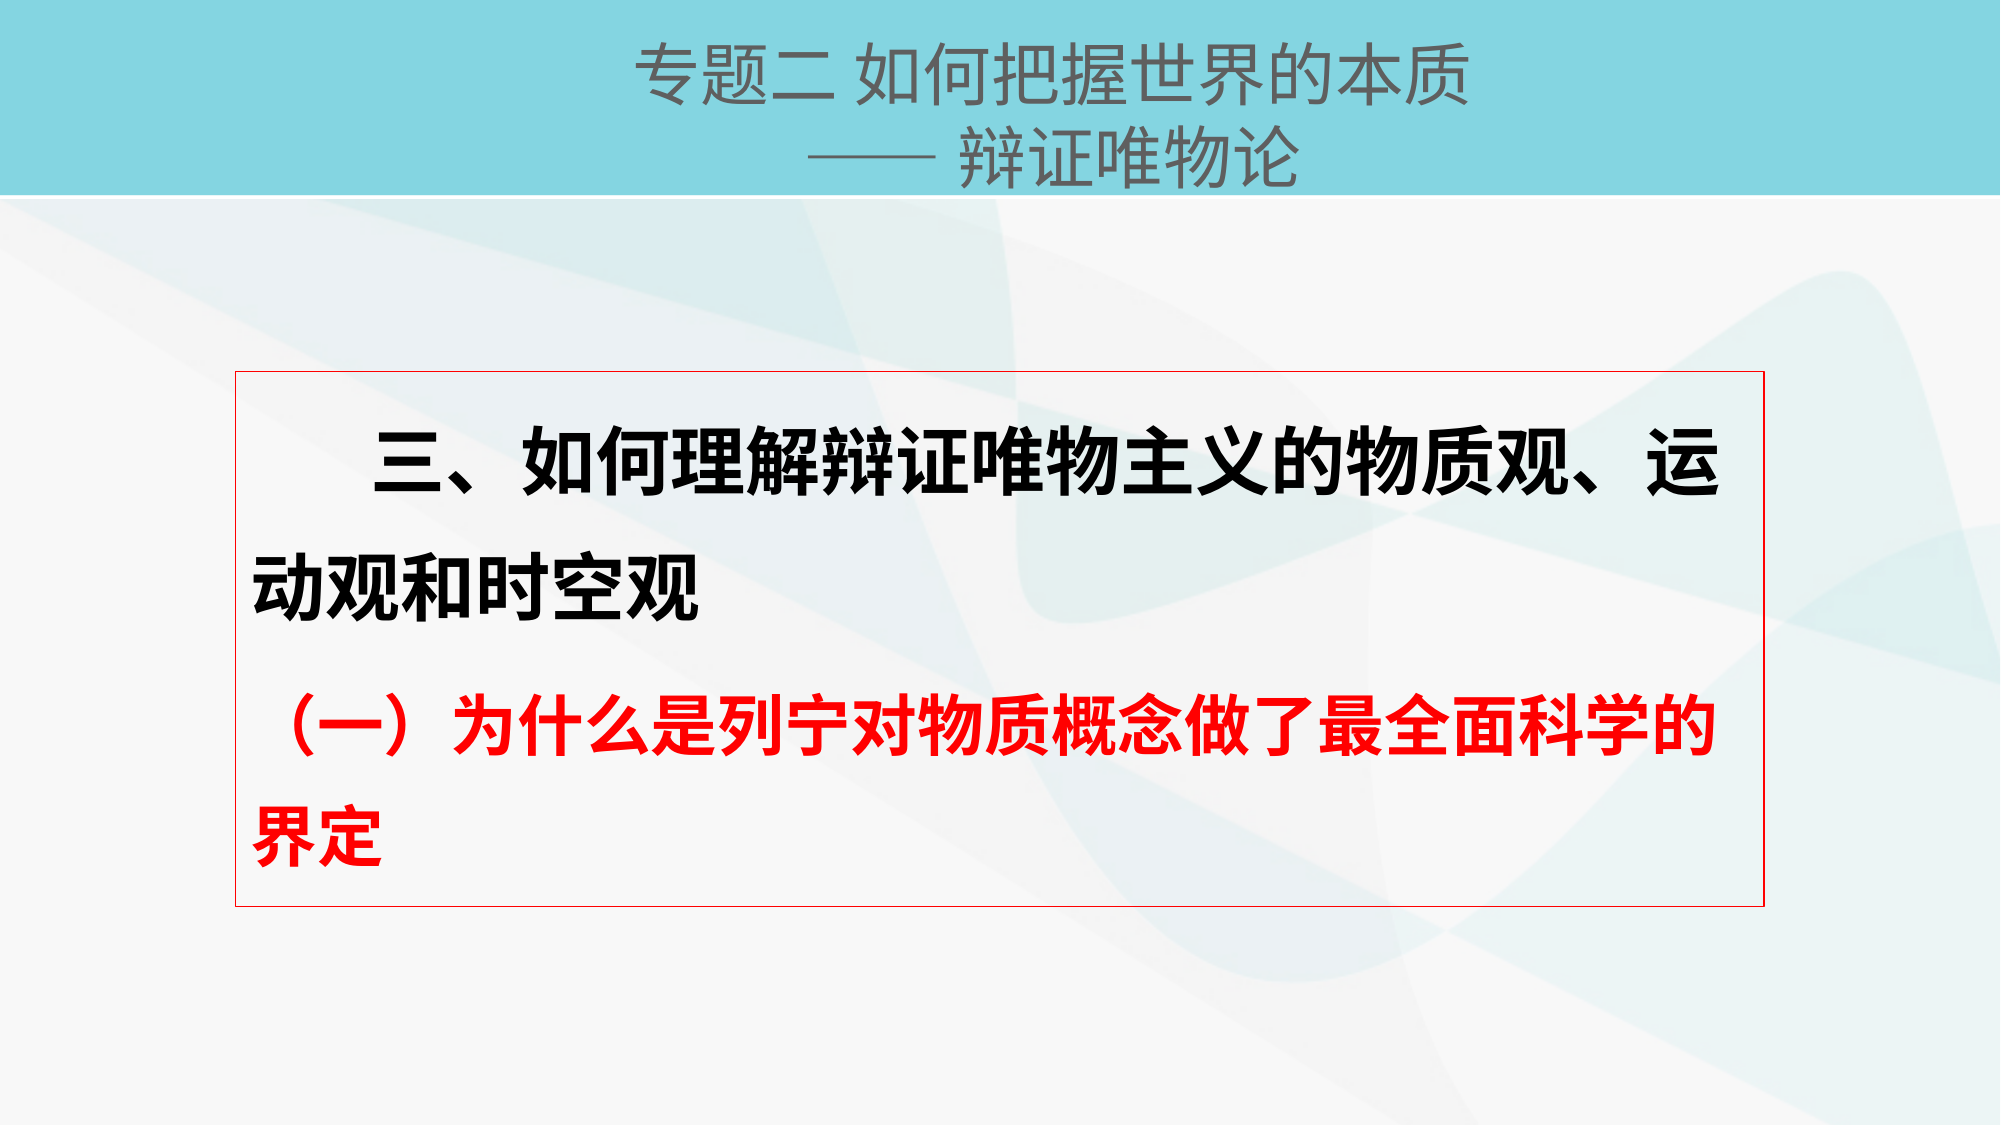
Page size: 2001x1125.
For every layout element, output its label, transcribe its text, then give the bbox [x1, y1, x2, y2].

text_box 专题二 如何把握世界的本质 ——辩证唯物论 [315, 11, 1790, 218]
text_box 三、如何理解辩证唯物主义的物质观、运动观和时空观 （一）为什么是列宁对物质概念做了最全面科学的界定 [235, 371, 1765, 907]
picture [0, 0, 2001, 1125]
